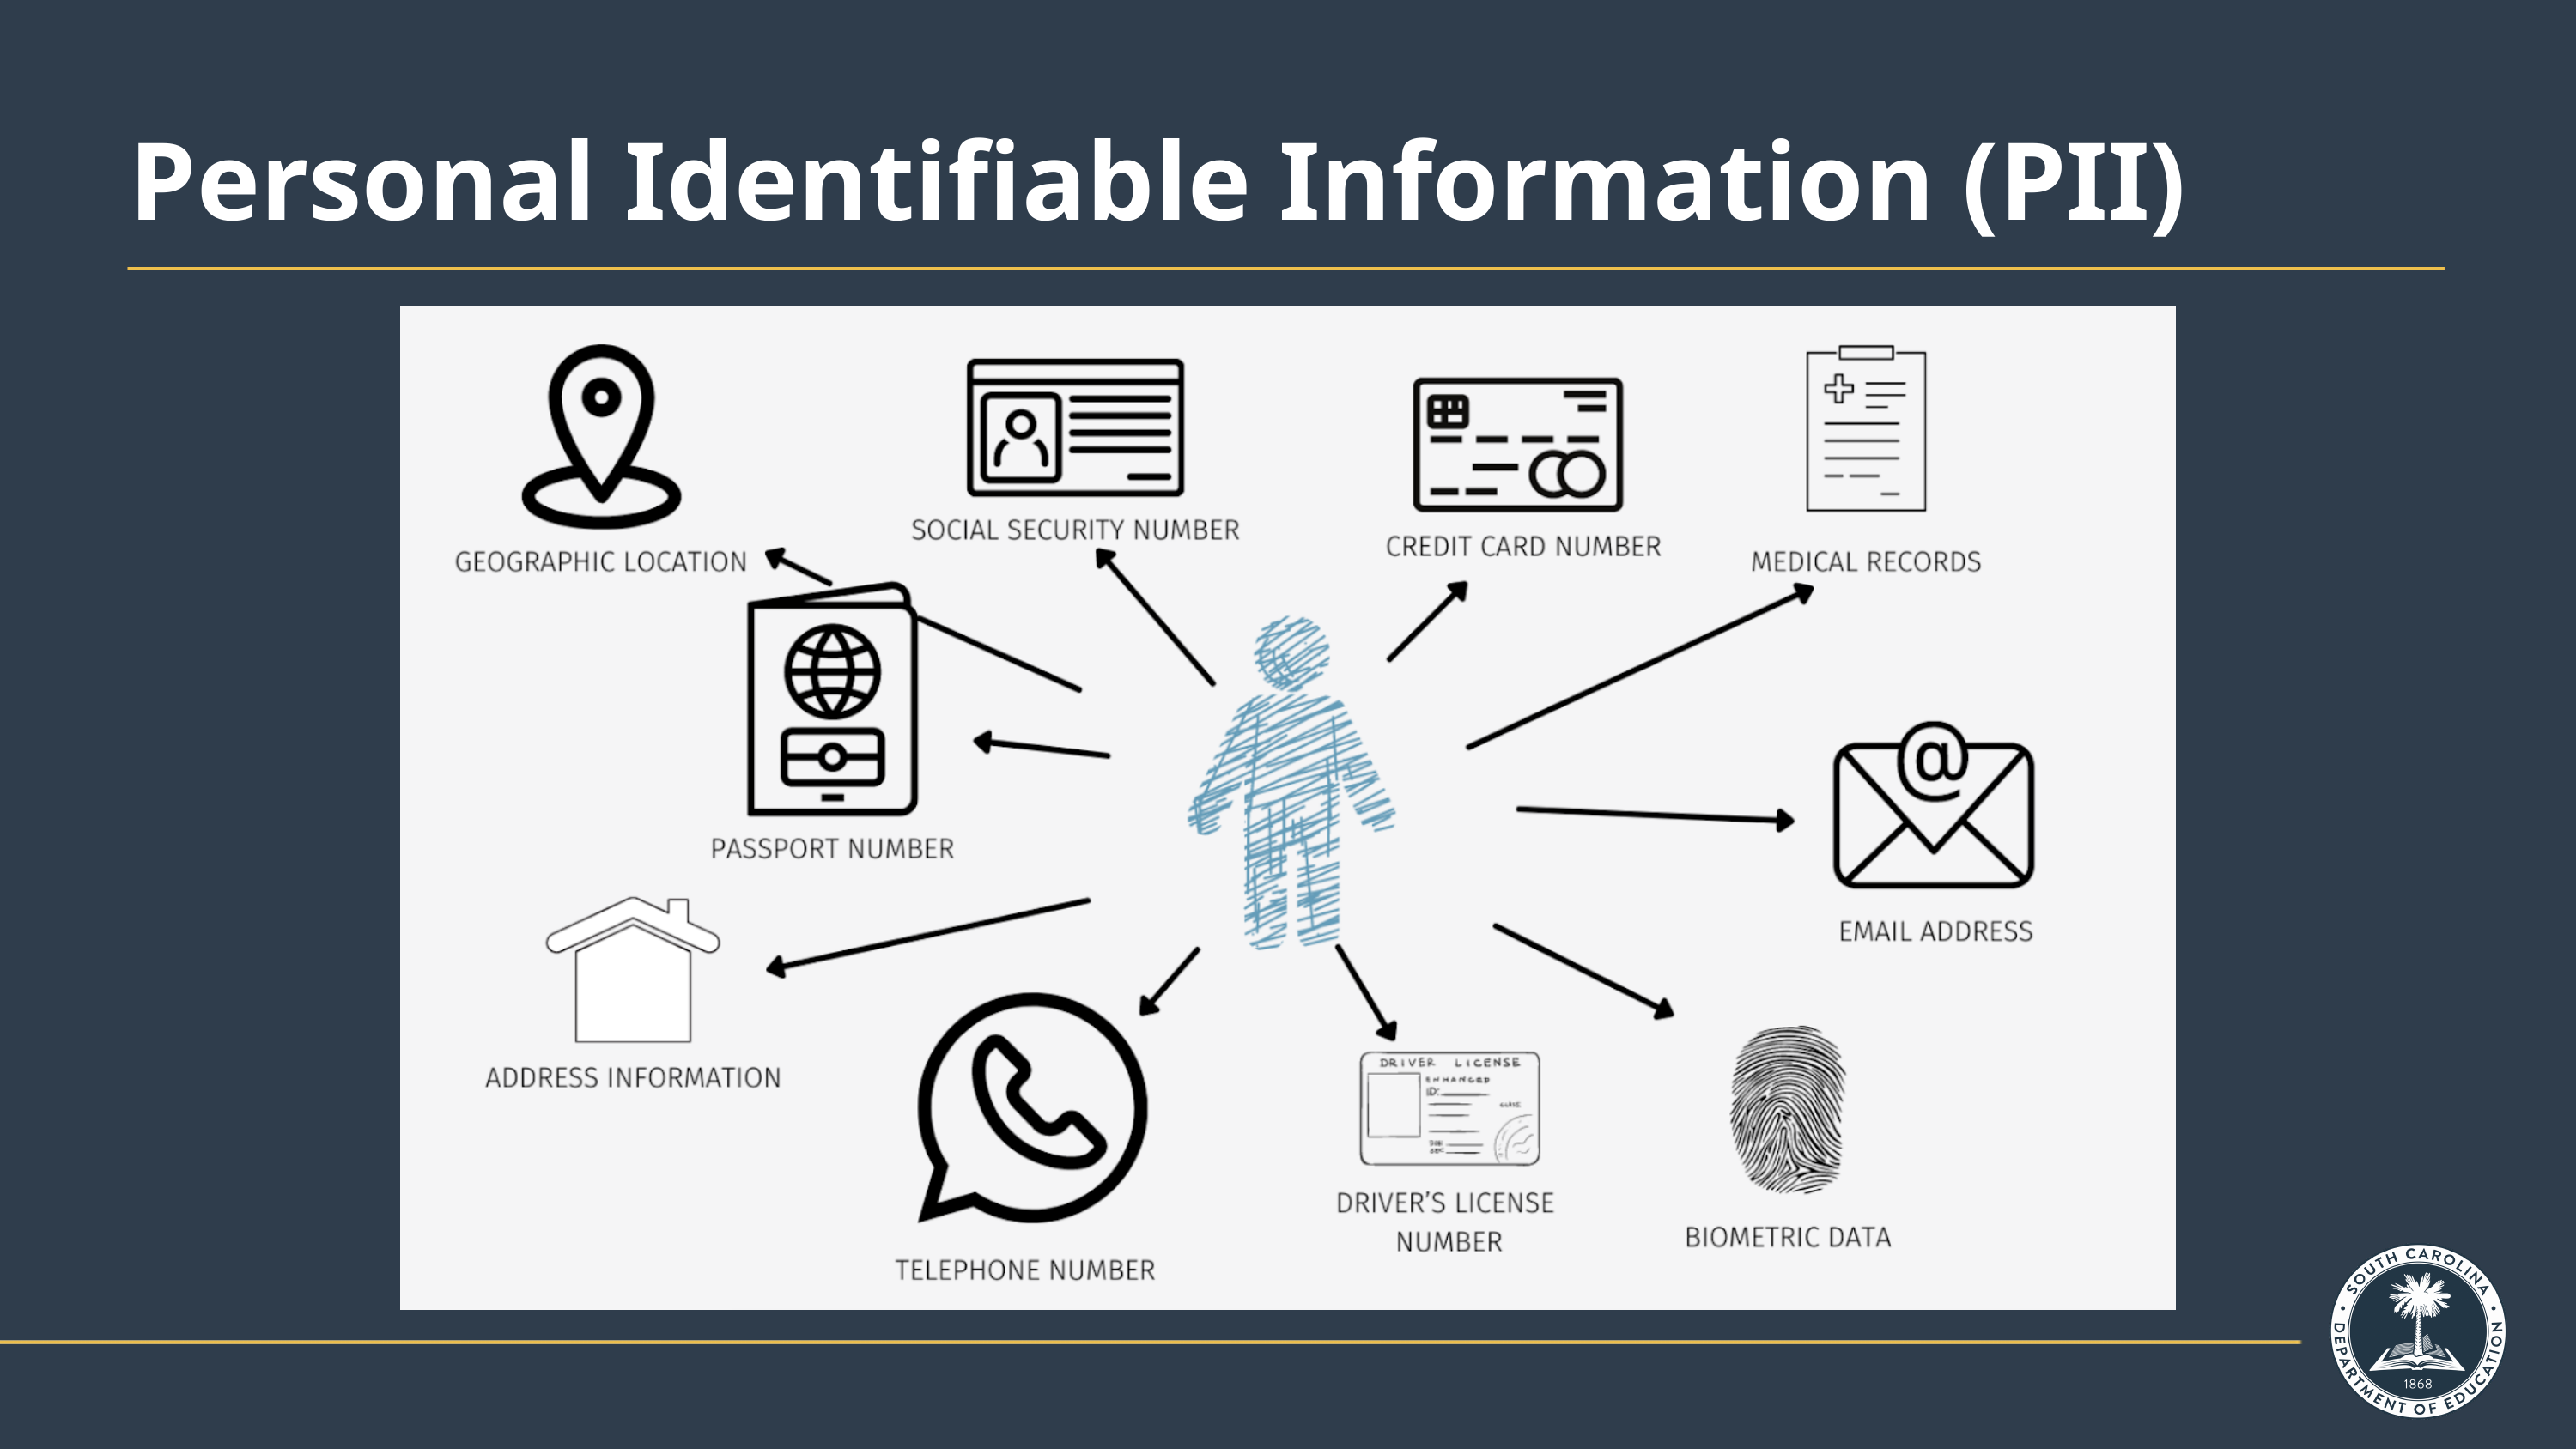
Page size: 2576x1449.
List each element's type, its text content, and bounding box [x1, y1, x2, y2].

picture [2329, 1243, 2507, 1420]
title Personal Identifiable Information (PII) [129, 56, 2447, 299]
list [399, 305, 2177, 1311]
